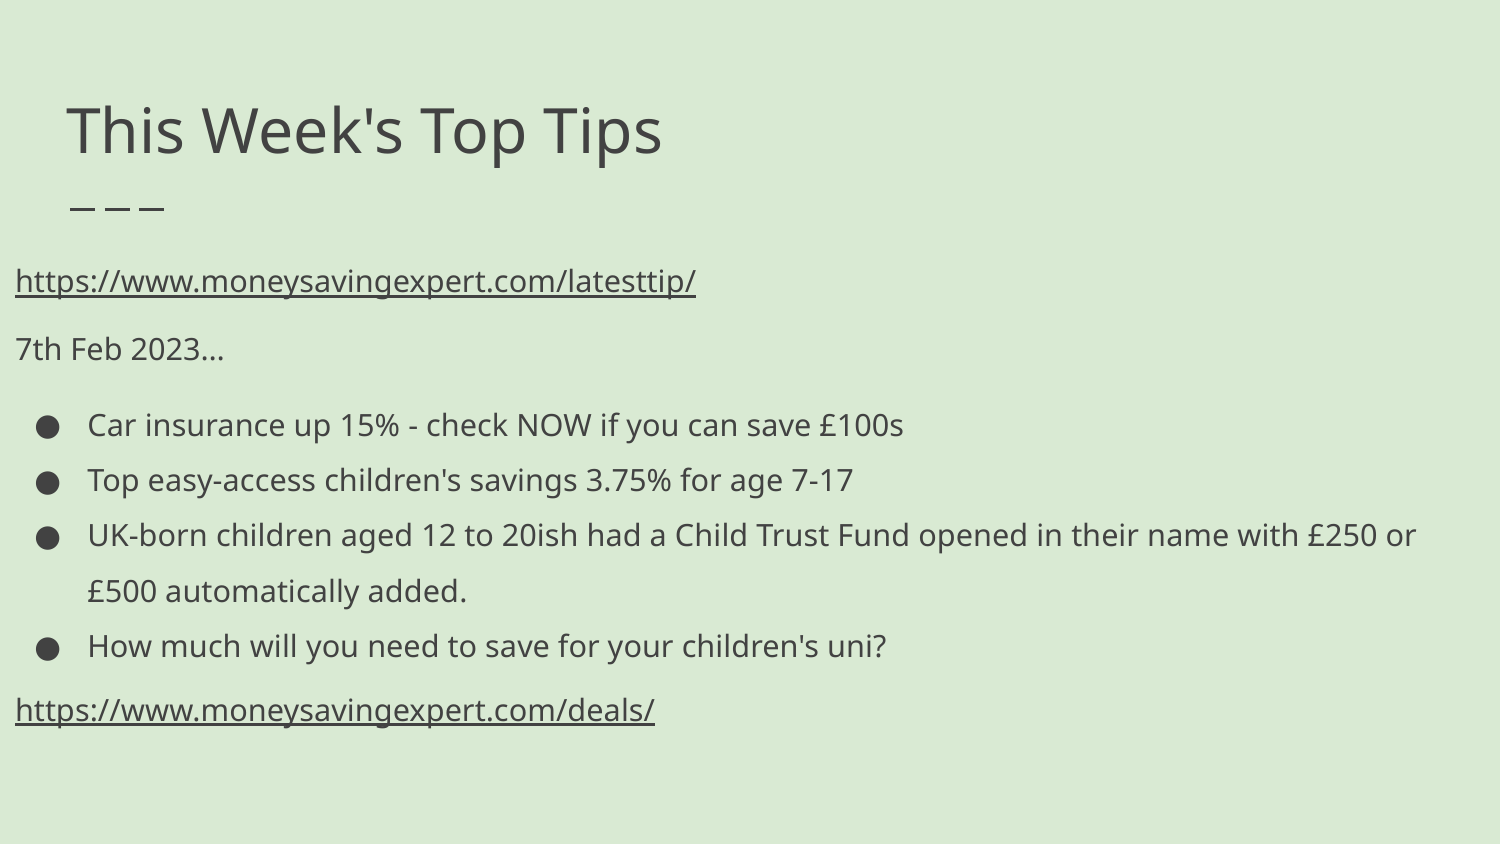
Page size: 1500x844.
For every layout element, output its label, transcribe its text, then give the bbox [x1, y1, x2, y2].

title This Week's Top Tips [51, 61, 1449, 182]
list https://www.moneysavingexpert.com/latesttip/ 7th Feb 2023… Car insurance up 15% - check NOW if you can save £100s Top easy-access children's savings 3.75% for age 7-17 UK-born children aged 12 to 20ish had a Child Trust Fund opened in their name with £250 or £500 automatically added. How much will you need to save for your children's uni? https://www.moneysavingexpert.com/deals/ [0, 240, 1500, 750]
